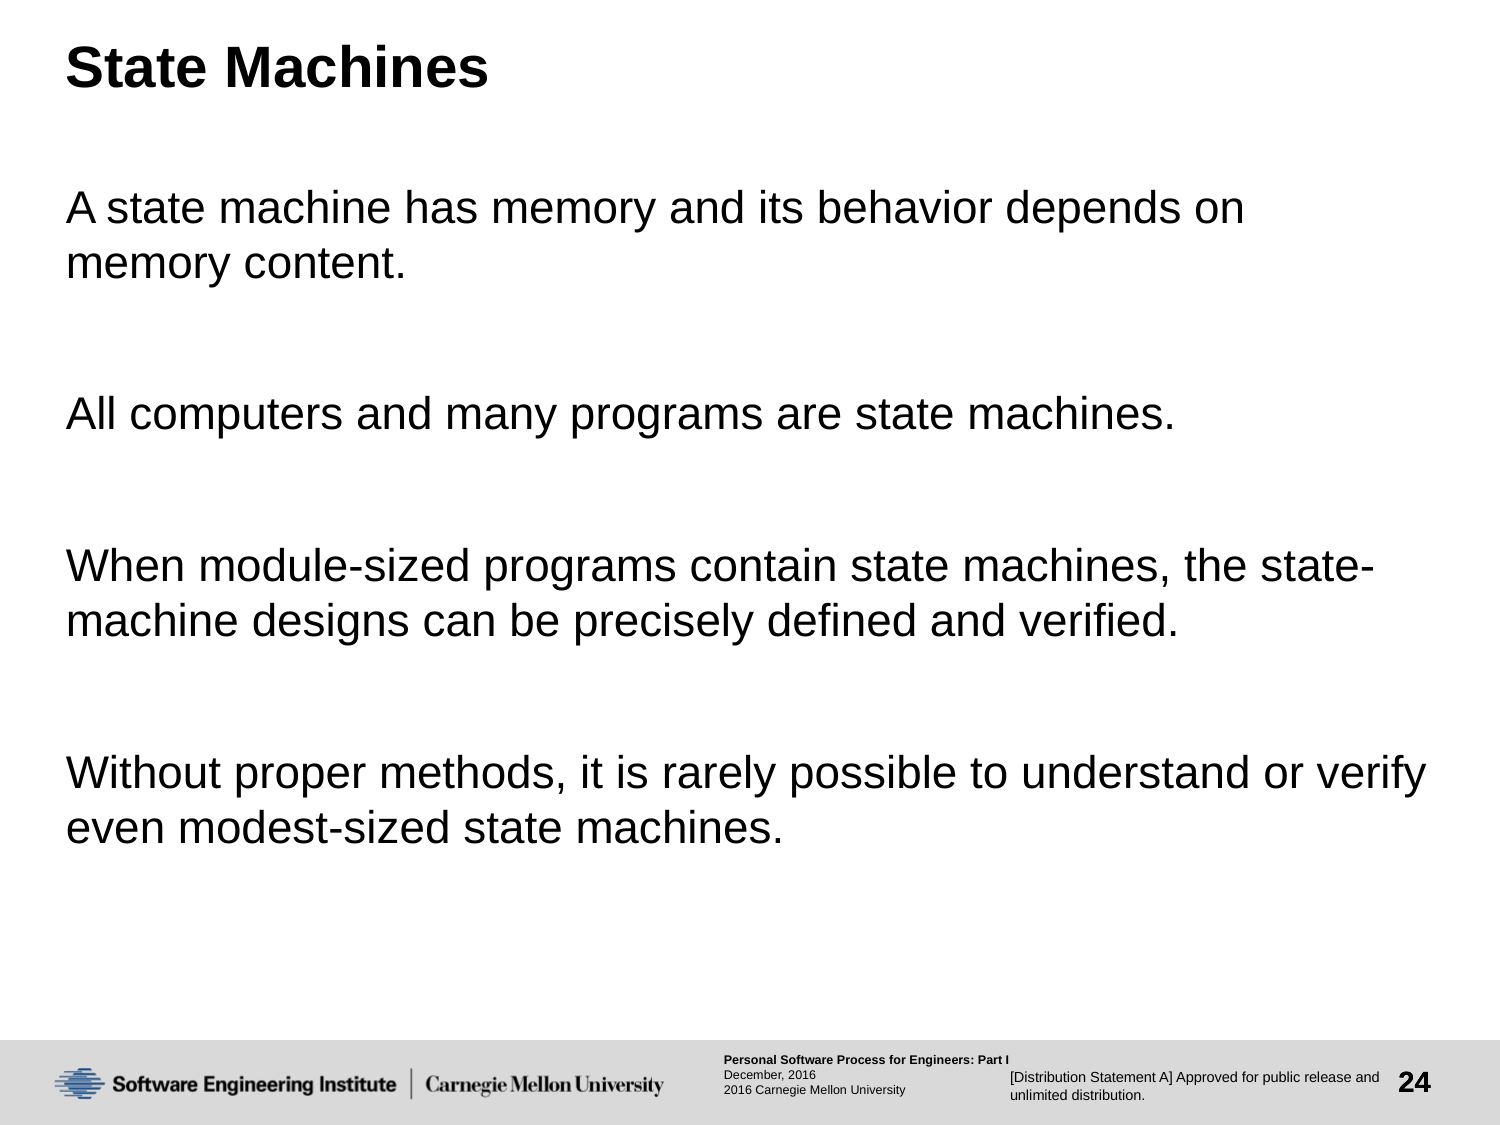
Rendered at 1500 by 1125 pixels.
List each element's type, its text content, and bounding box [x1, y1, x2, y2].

picture [46, 1061, 673, 1104]
title State Machines [65, 37, 1313, 148]
list A state machine has memory and its behavior depends on memory content. All computers and many programs are state machines. When module-sized programs contain state machines, the state-machine designs can be precisely defined and verified. Without proper methods, it is rarely possible to understand or verify even modest-sized state machines. [65, 177, 1431, 1000]
